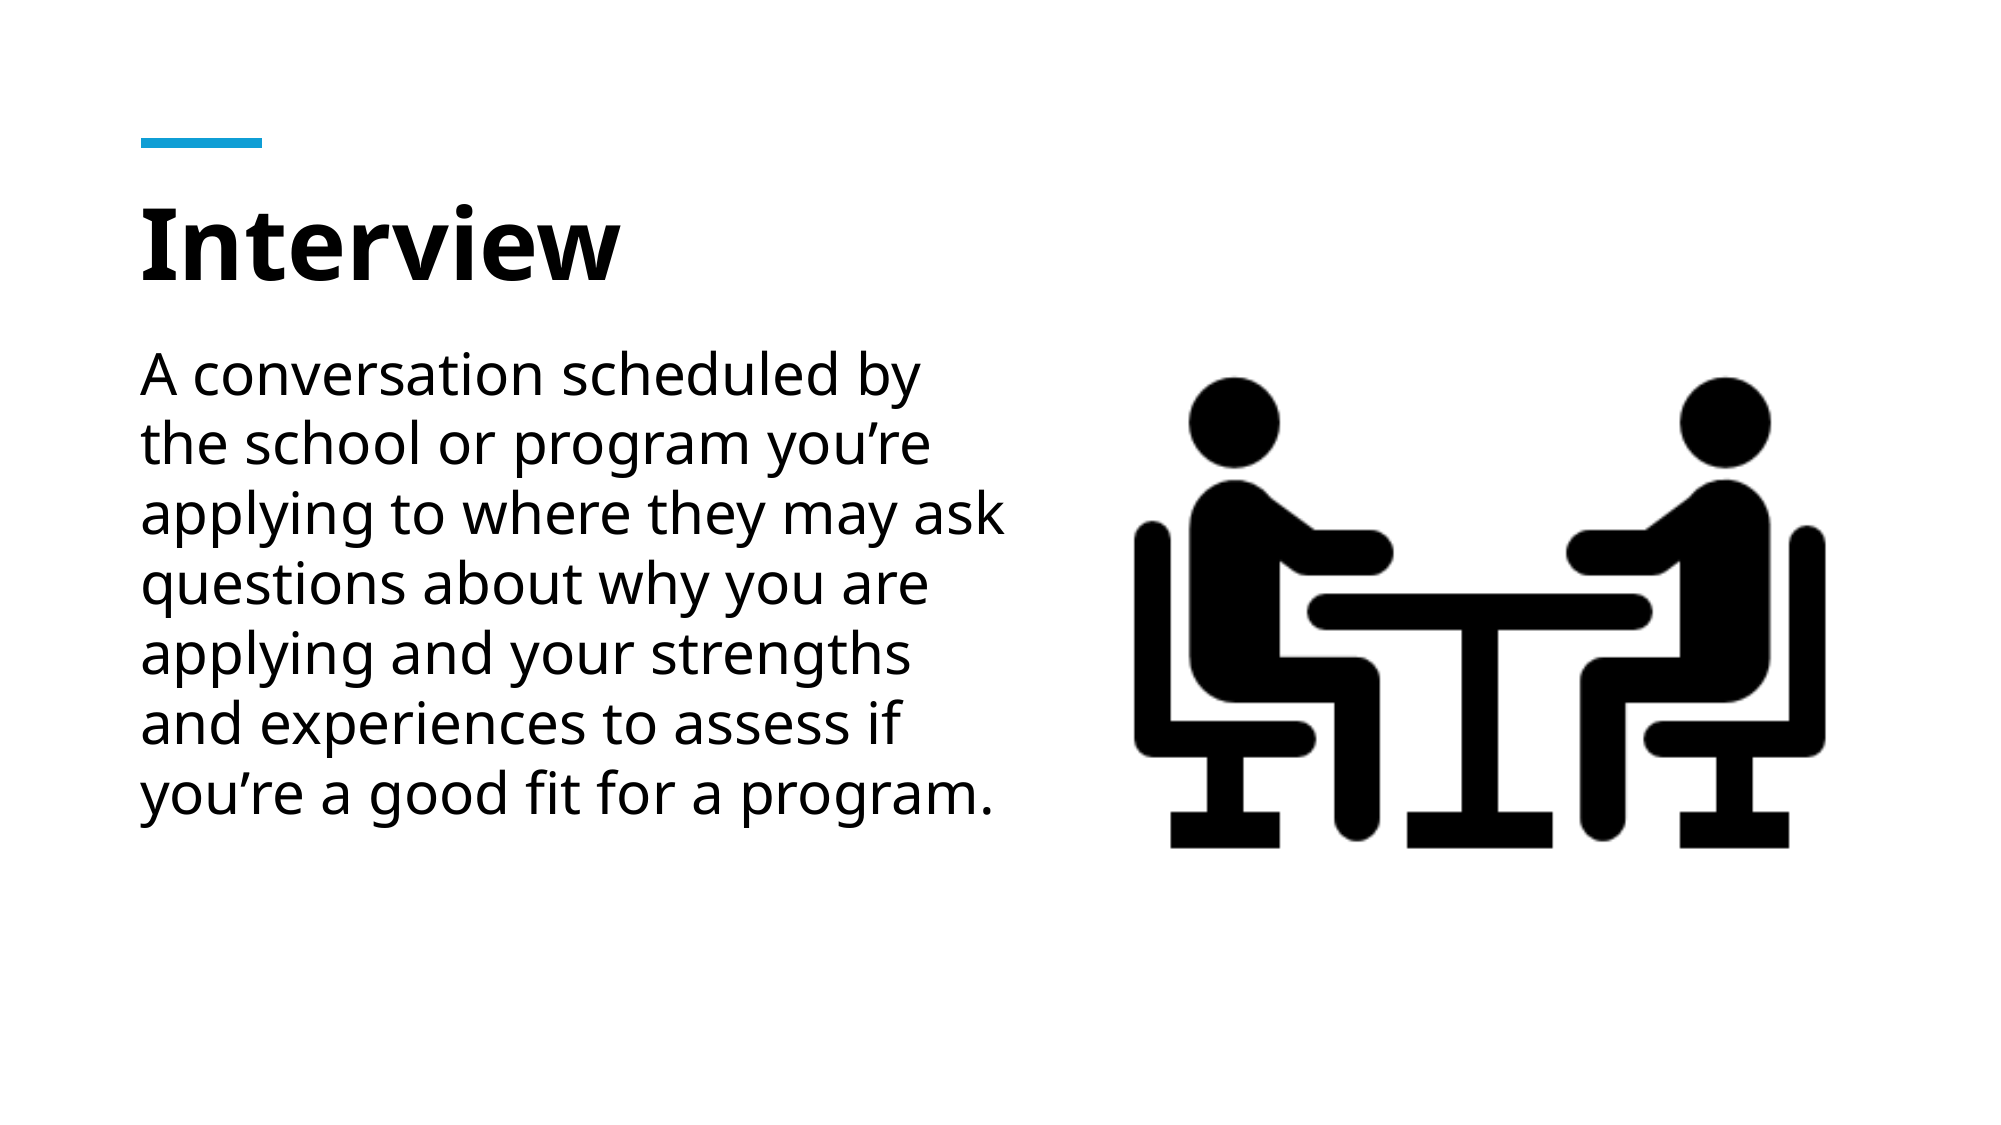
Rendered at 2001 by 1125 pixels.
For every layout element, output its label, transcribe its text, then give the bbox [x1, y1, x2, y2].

picture [1043, 175, 1917, 1049]
title Interview [124, 186, 1043, 330]
list A conversation scheduled by the school or program you’re applying to where they may ask questions about why you are applying and your strengths and experiences to assess if you’re a good fit for a program. [124, 329, 1029, 1091]
